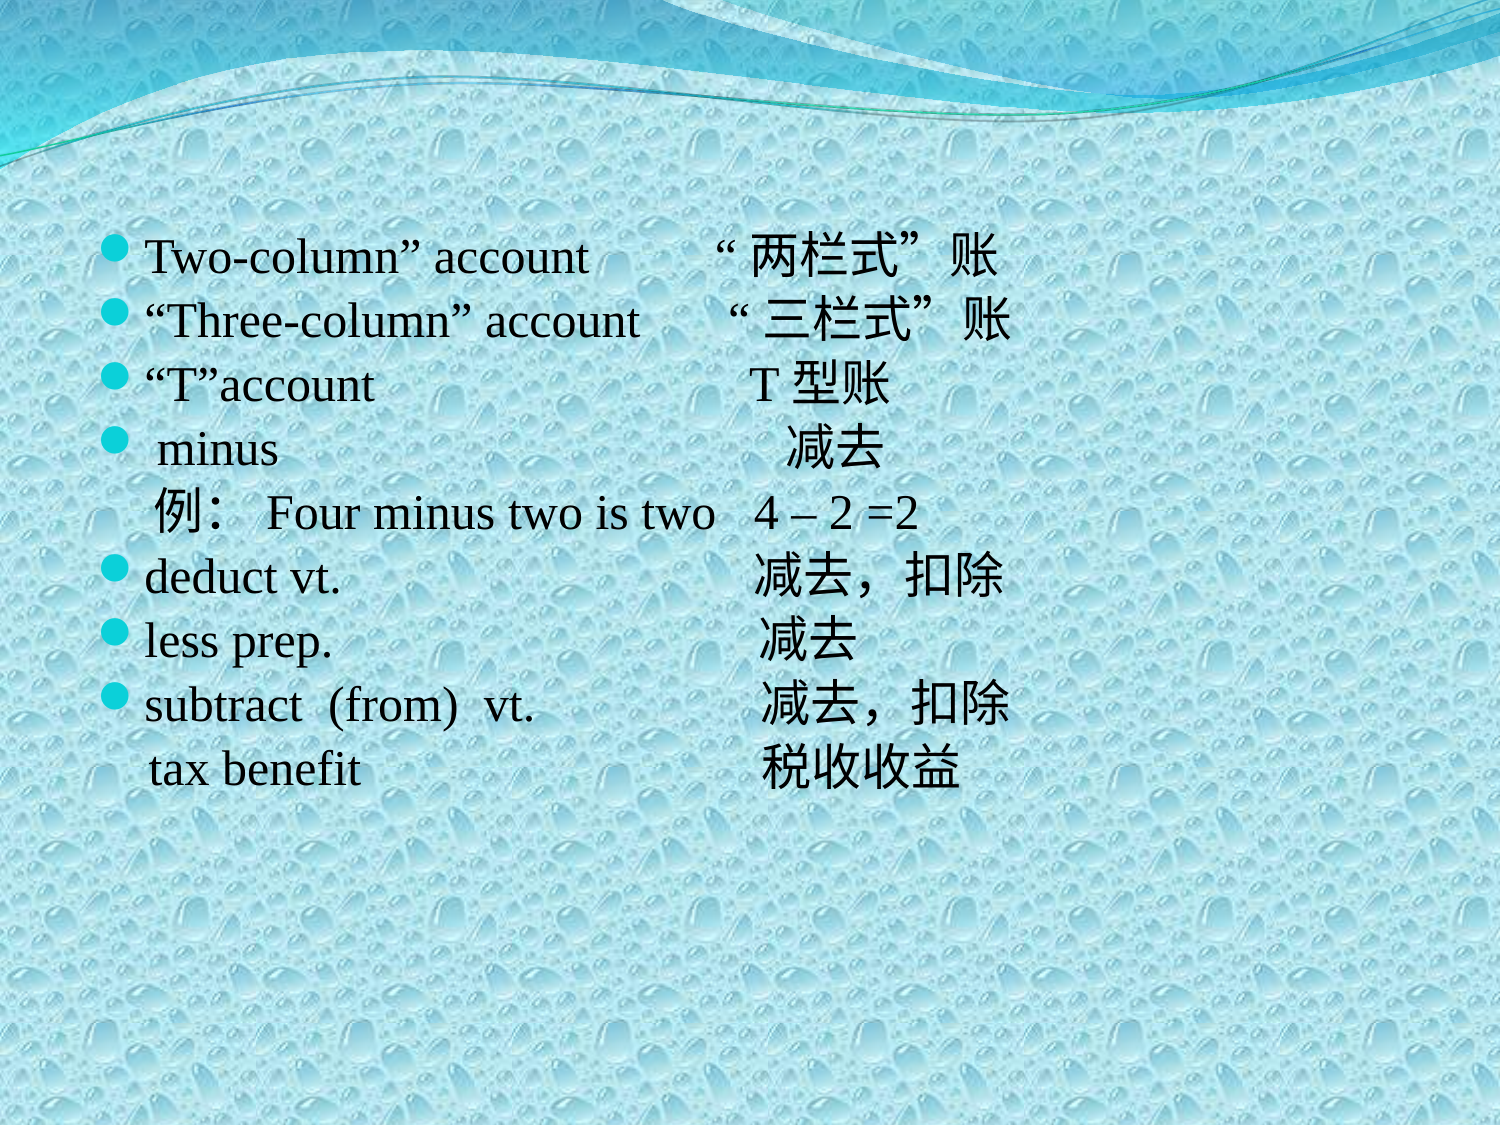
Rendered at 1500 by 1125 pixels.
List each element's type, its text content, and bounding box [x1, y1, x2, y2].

picture [0, 0, 1500, 1125]
list Two-column” account “两栏式”账 “Three-column” account “三栏式”账 “T”account T型账 minus 减去 例：Four minus two is two 4 – 2 =2 deduct vt. 减去，扣除 less prep. 减去 subtract (from) vt. 减去，扣除 tax benefit 税收收益 [81, 222, 1433, 943]
